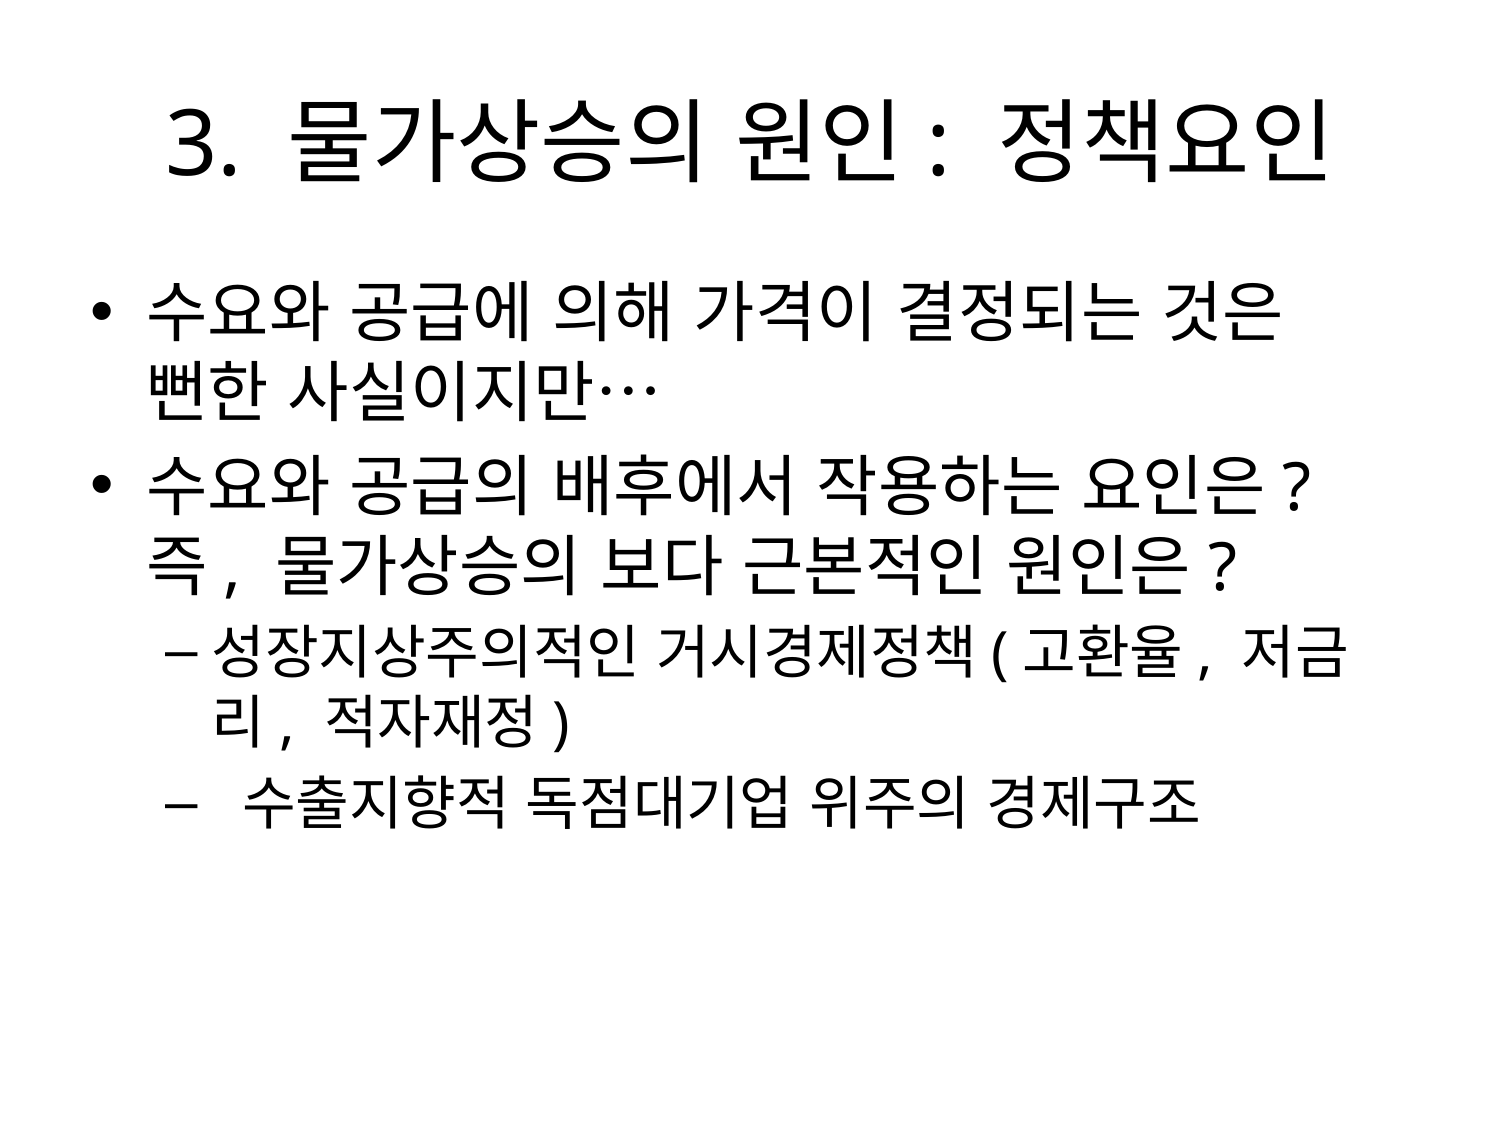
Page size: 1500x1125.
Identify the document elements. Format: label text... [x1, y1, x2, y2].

list 수요와 공급에 의해 가격이 결정되는 것은 뻔한 사실이지만… 수요와 공급의 배후에서 작용하는 요인은? 즉, 물가상승의 보다 근본적인 원인은? 성장지상주의적인 거시경제정책(고환율, 저금리, 적자재정) 수출지향적 독점대기업 위주의 경제구조 [75, 262, 1425, 1005]
title 3. 물가상승의 원인: 정책요인 [75, 45, 1425, 233]
